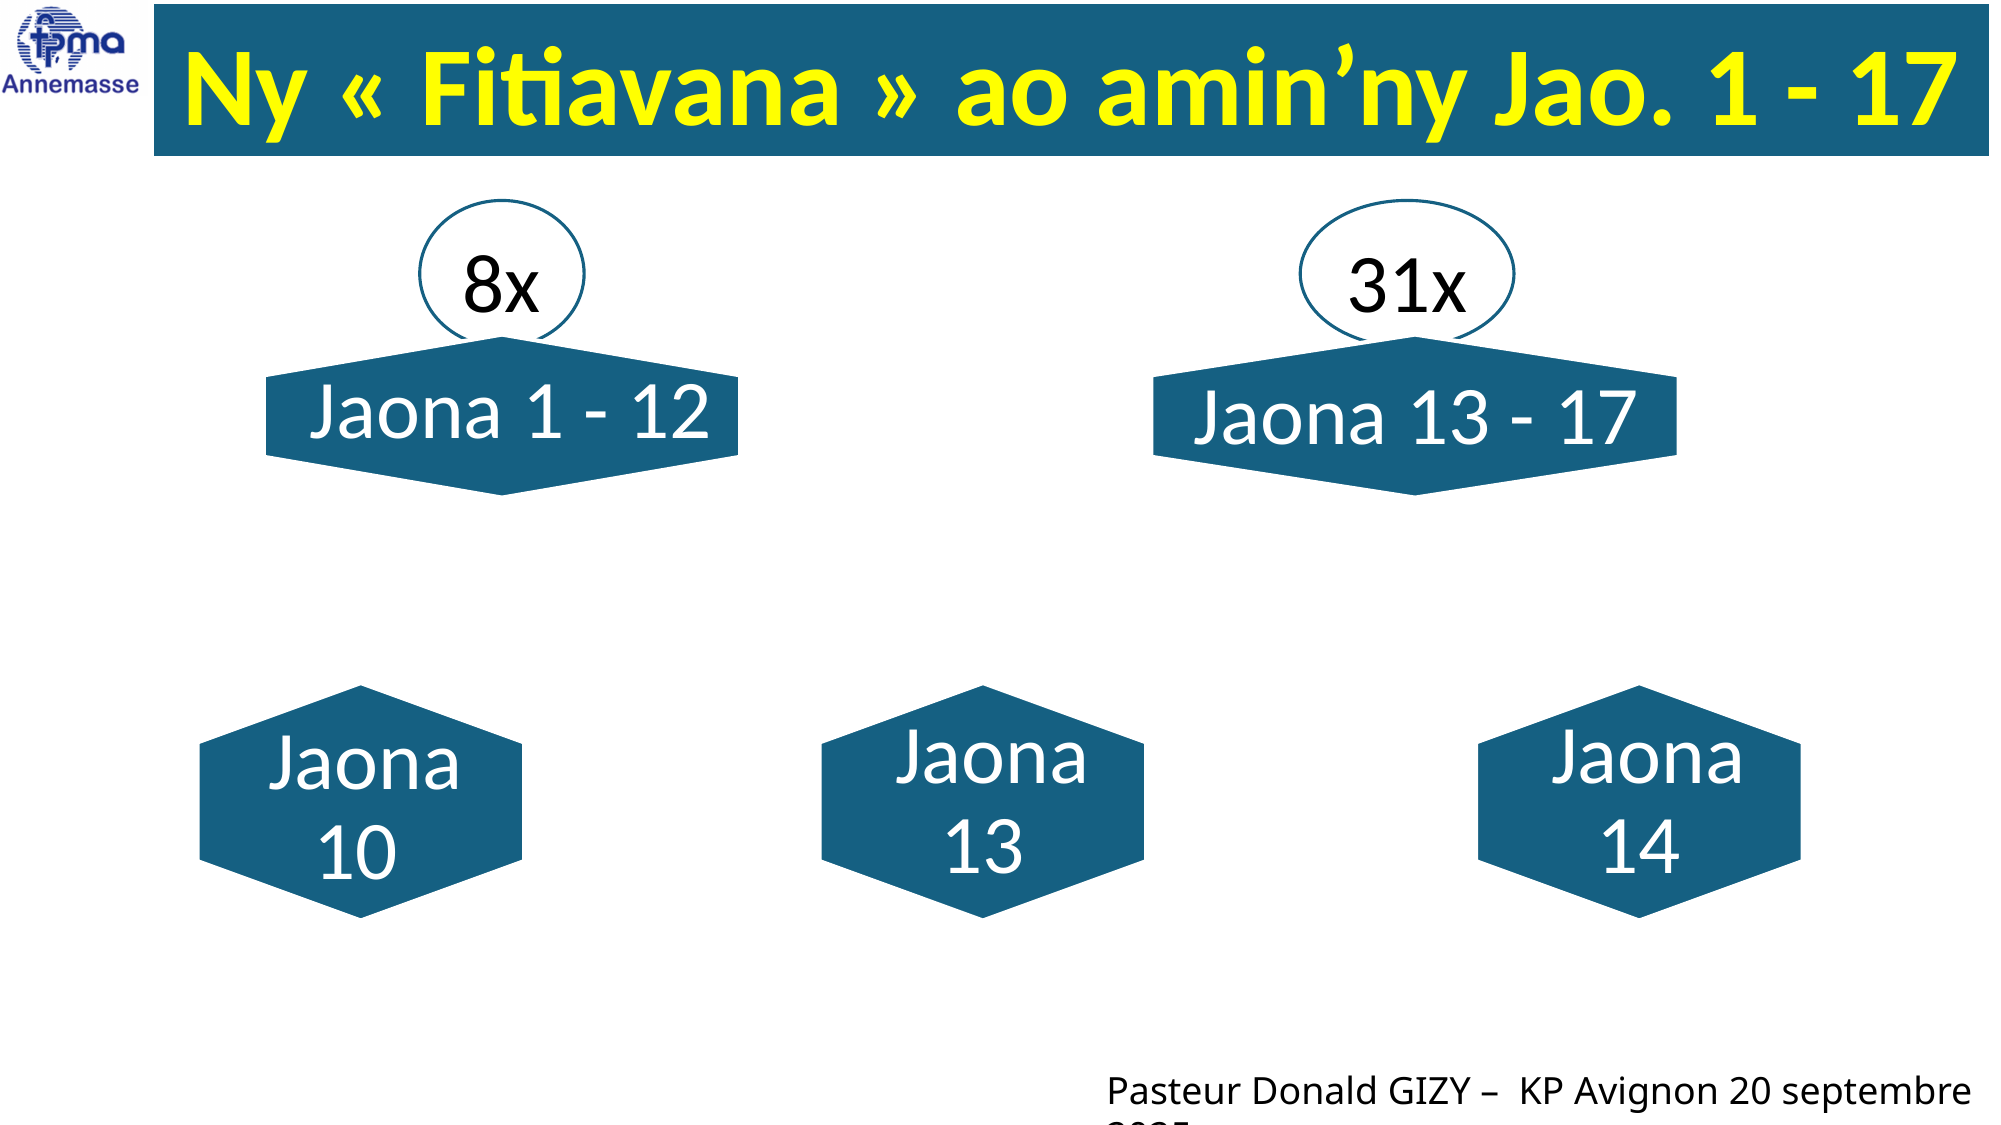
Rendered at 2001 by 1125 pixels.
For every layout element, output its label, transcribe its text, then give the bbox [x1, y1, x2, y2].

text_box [818, 682, 1147, 922]
text_box 8x [418, 198, 586, 334]
text_box Pasteur Donald GIZY – KP Avignon 20 septembre 2025 [1091, 1059, 2000, 1125]
text_box 31x [1298, 198, 1516, 334]
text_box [1475, 682, 1803, 922]
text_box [263, 334, 741, 499]
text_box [73, 1, 1992, 159]
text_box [1150, 334, 1680, 499]
picture [0, 0, 149, 96]
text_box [196, 682, 525, 922]
